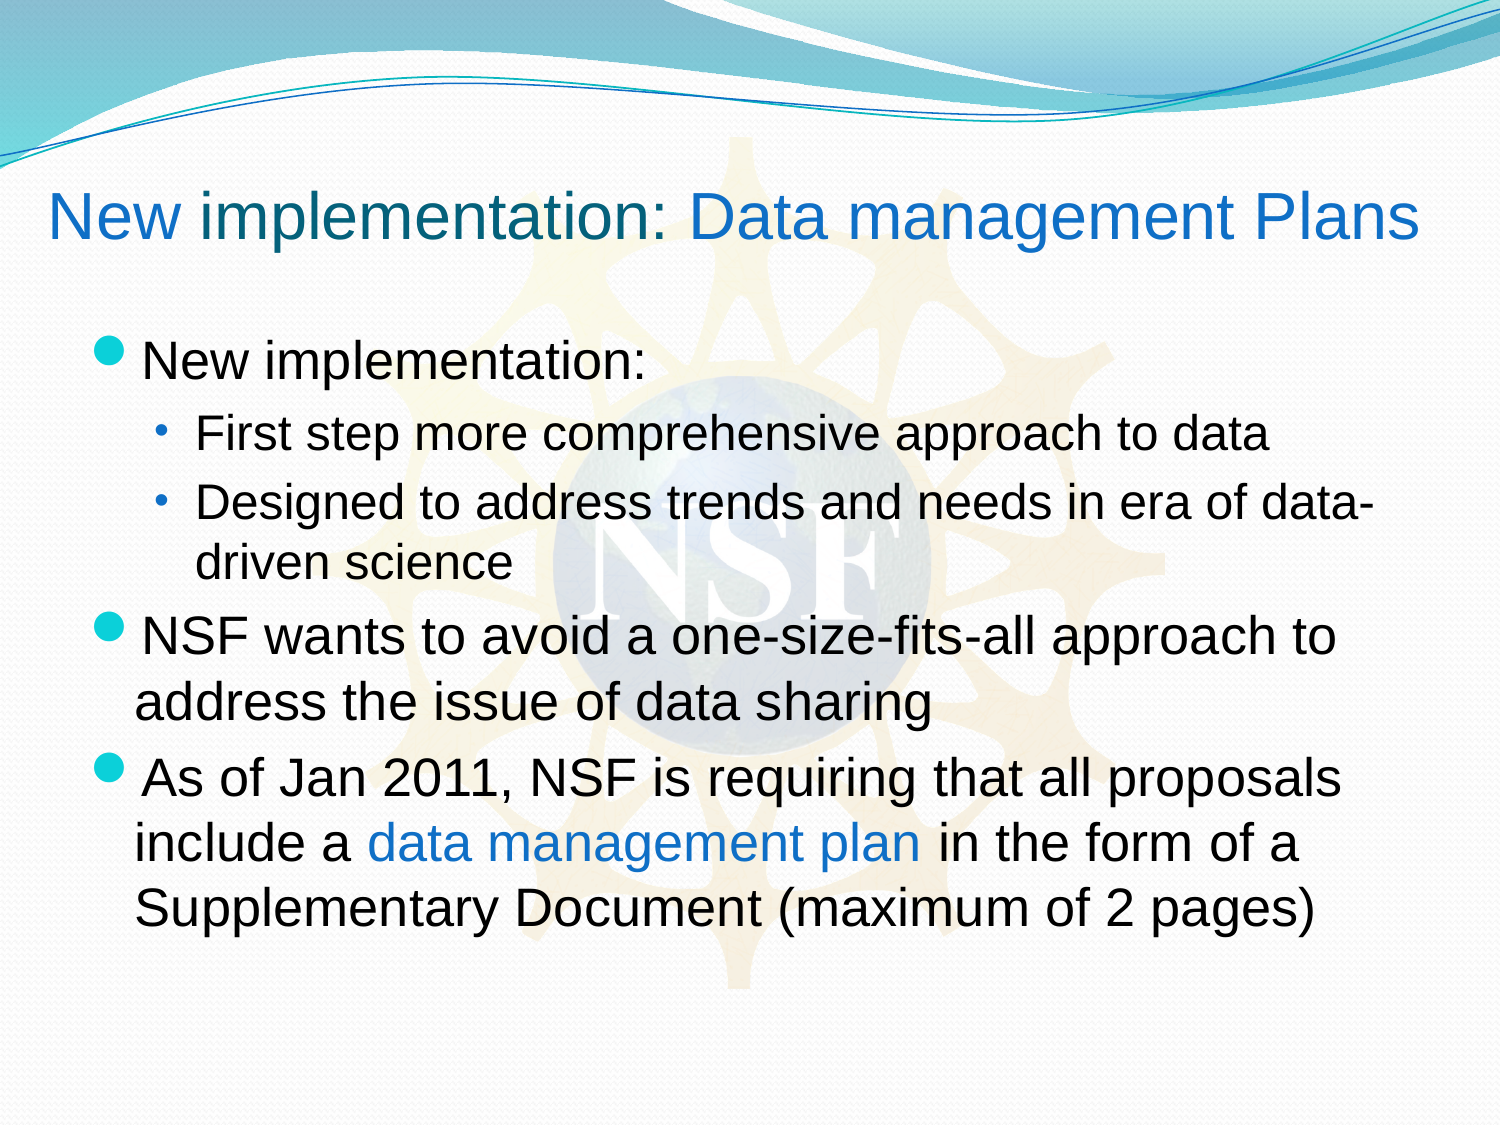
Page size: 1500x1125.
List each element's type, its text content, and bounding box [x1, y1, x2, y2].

list New implementation: First step more comprehensive approach to data Designed to address trends and needs in era of data-driven science NSF wants to avoid a one-size-fits-all approach to address the issue of data sharing As of Jan 2011, NSF is requiring that all proposals include a data management plan in the form of a Supplementary Document (maximum of 2 pages) [75, 317, 1425, 1038]
title New implementation: Data management Plans [37, 115, 1450, 303]
picture [312, 137, 1165, 990]
